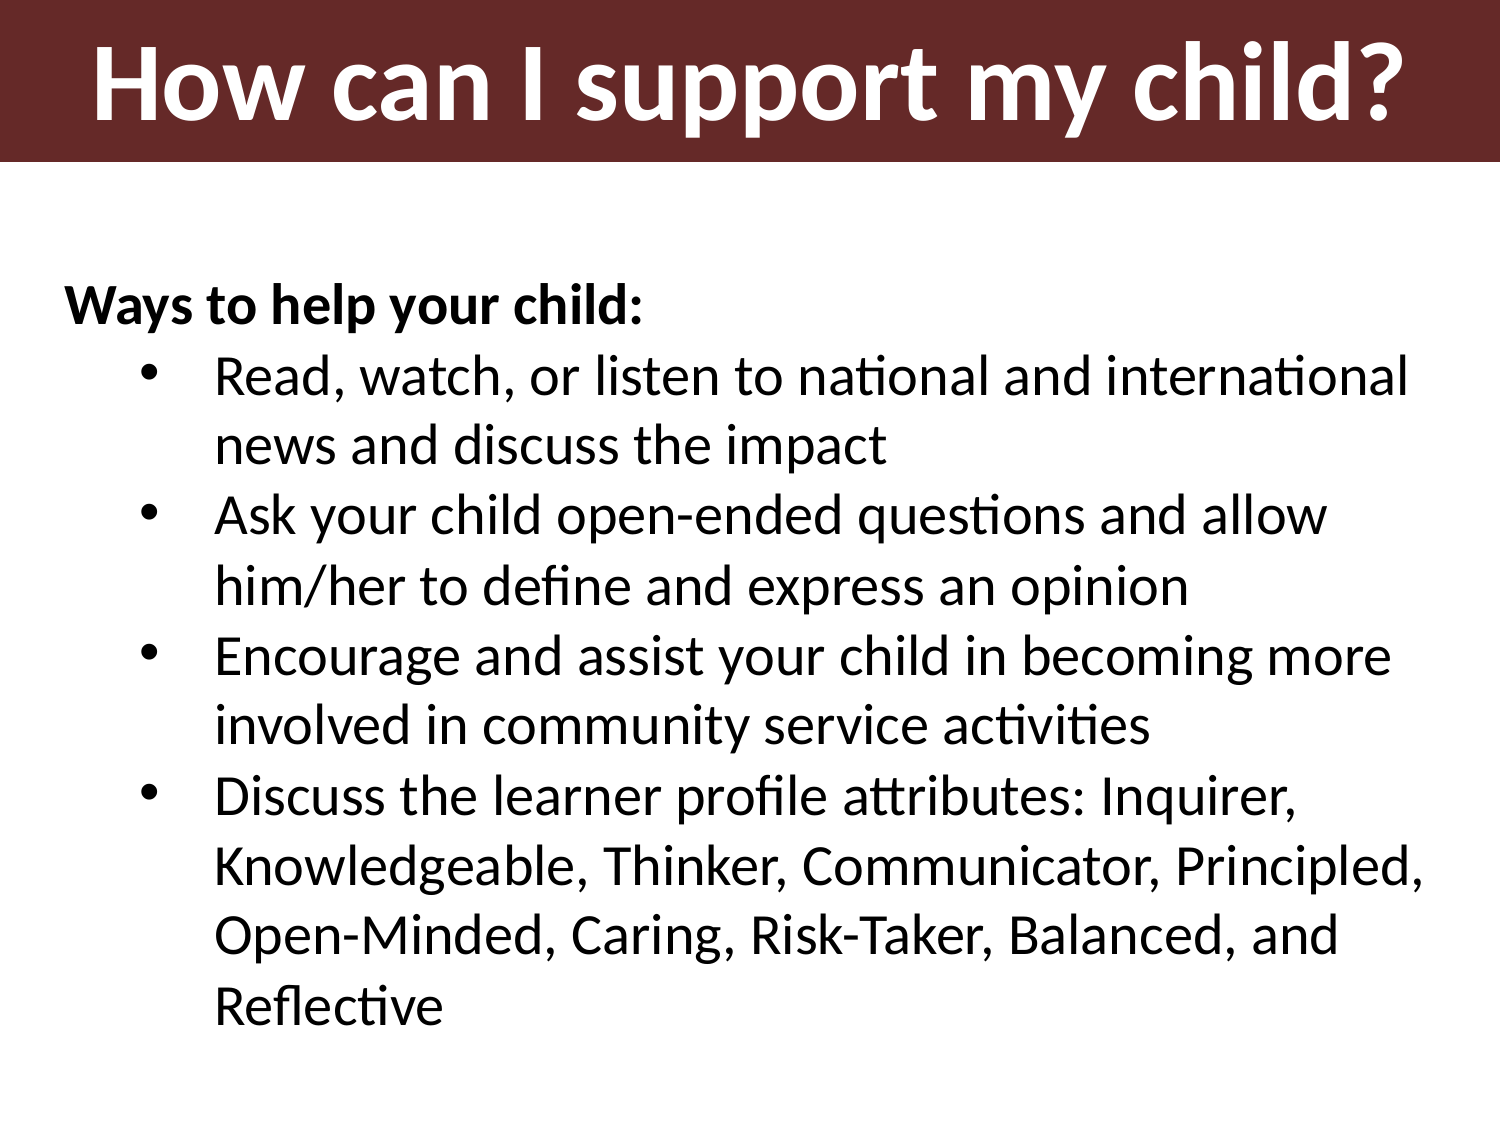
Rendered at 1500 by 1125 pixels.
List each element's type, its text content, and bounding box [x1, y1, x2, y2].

text_box How can I support my child? [0, 0, 1500, 162]
text_box Ways to help your child: Read, watch, or listen to national and international news and discuss the impact Ask your child open-ended questions and allow him/her to define and express an opinion Encourage and assist your child in becoming more involved in community service activities Discuss the learner profile attributes: Inquirer, Knowledgeable, Thinker, Communicator, Principled, Open-Minded, Caring, Risk-Taker, Balanced, and Reflective [49, 189, 1446, 1053]
